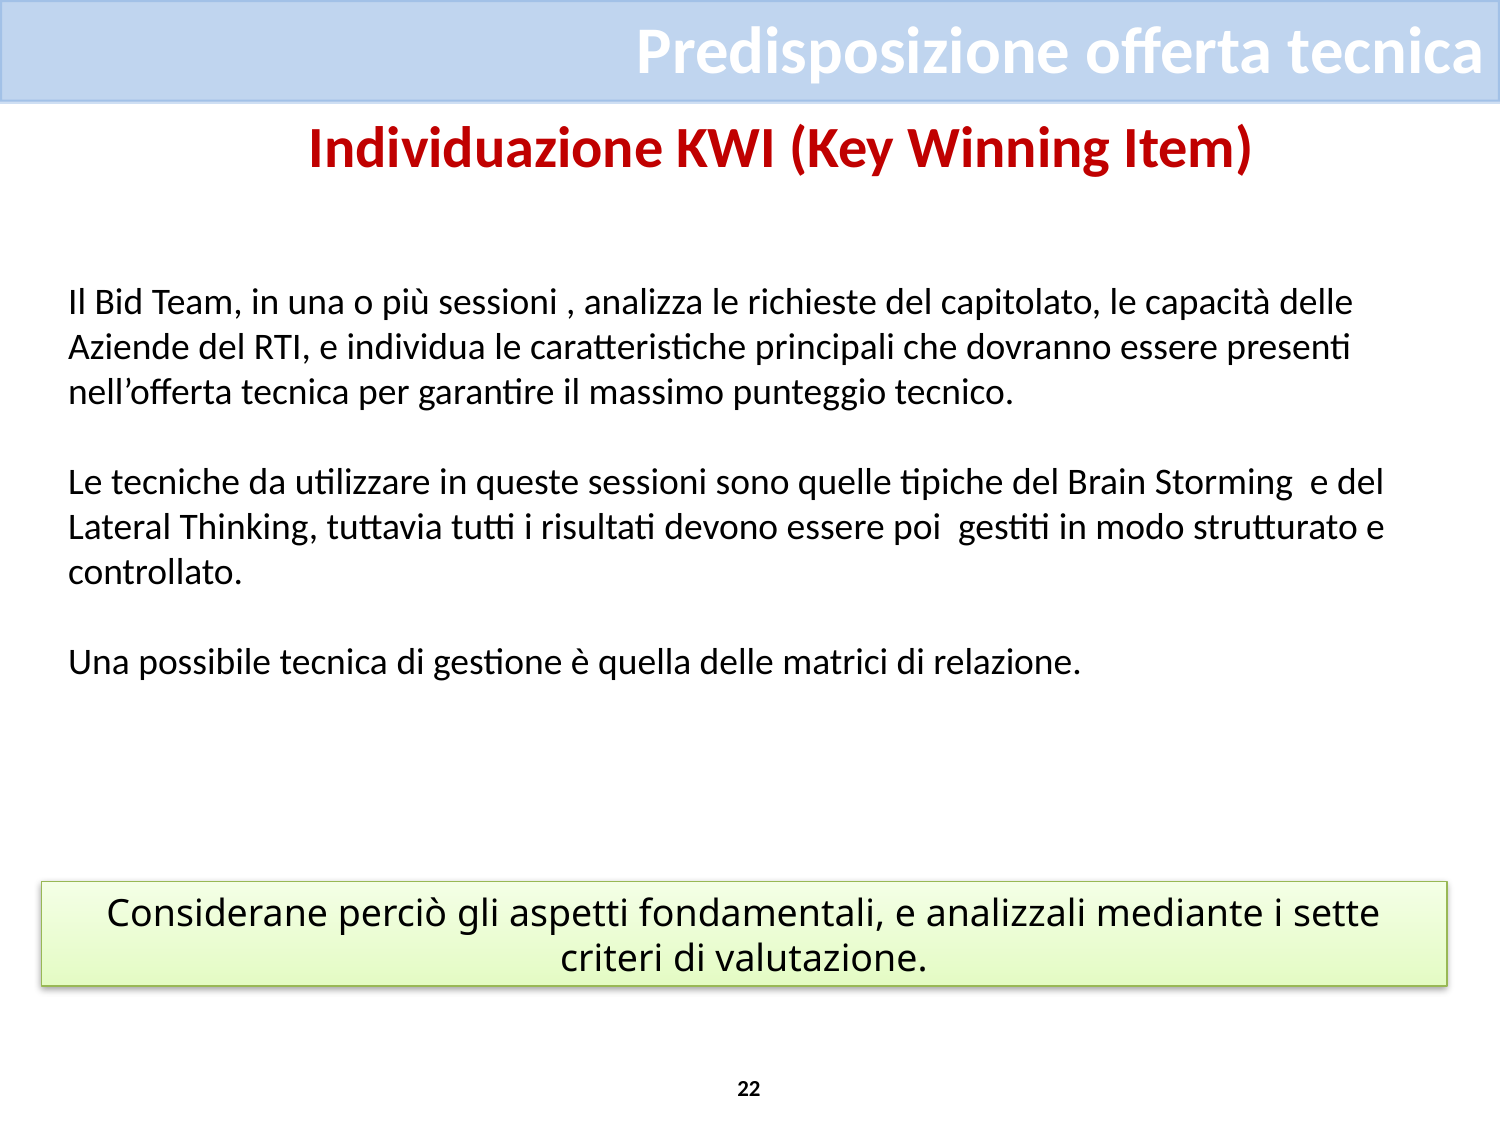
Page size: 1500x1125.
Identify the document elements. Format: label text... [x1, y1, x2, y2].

text_box Predisposizione offerta tecnica [560, 0, 1500, 95]
text_box Considerane perciò gli aspetti fondamentali, e analizzali mediante i sette criteri di valutazione. [41, 881, 1448, 987]
text_box Individuazione KWI (Key Winning Item) [0, 101, 1500, 185]
text_box Il Bid Team, in una o più sessioni , analizza le richieste del capitolato, le capacità delle Aziende del RTI, e individua le caratteristiche principali che dovranno essere presenti nell’offerta tecnica per garantire il massimo punteggio tecnico. Le tecniche da utilizzare in queste sessioni sono quelle tipiche del Brain Storming e del Lateral Thinking, tuttavia tutti i risultati devono essere poi gestiti in modo strutturato e controllato. Una possibile tecnica di gestione è quella delle matrici di relazione. [53, 269, 1471, 735]
text_box 22 [573, 1057, 924, 1118]
